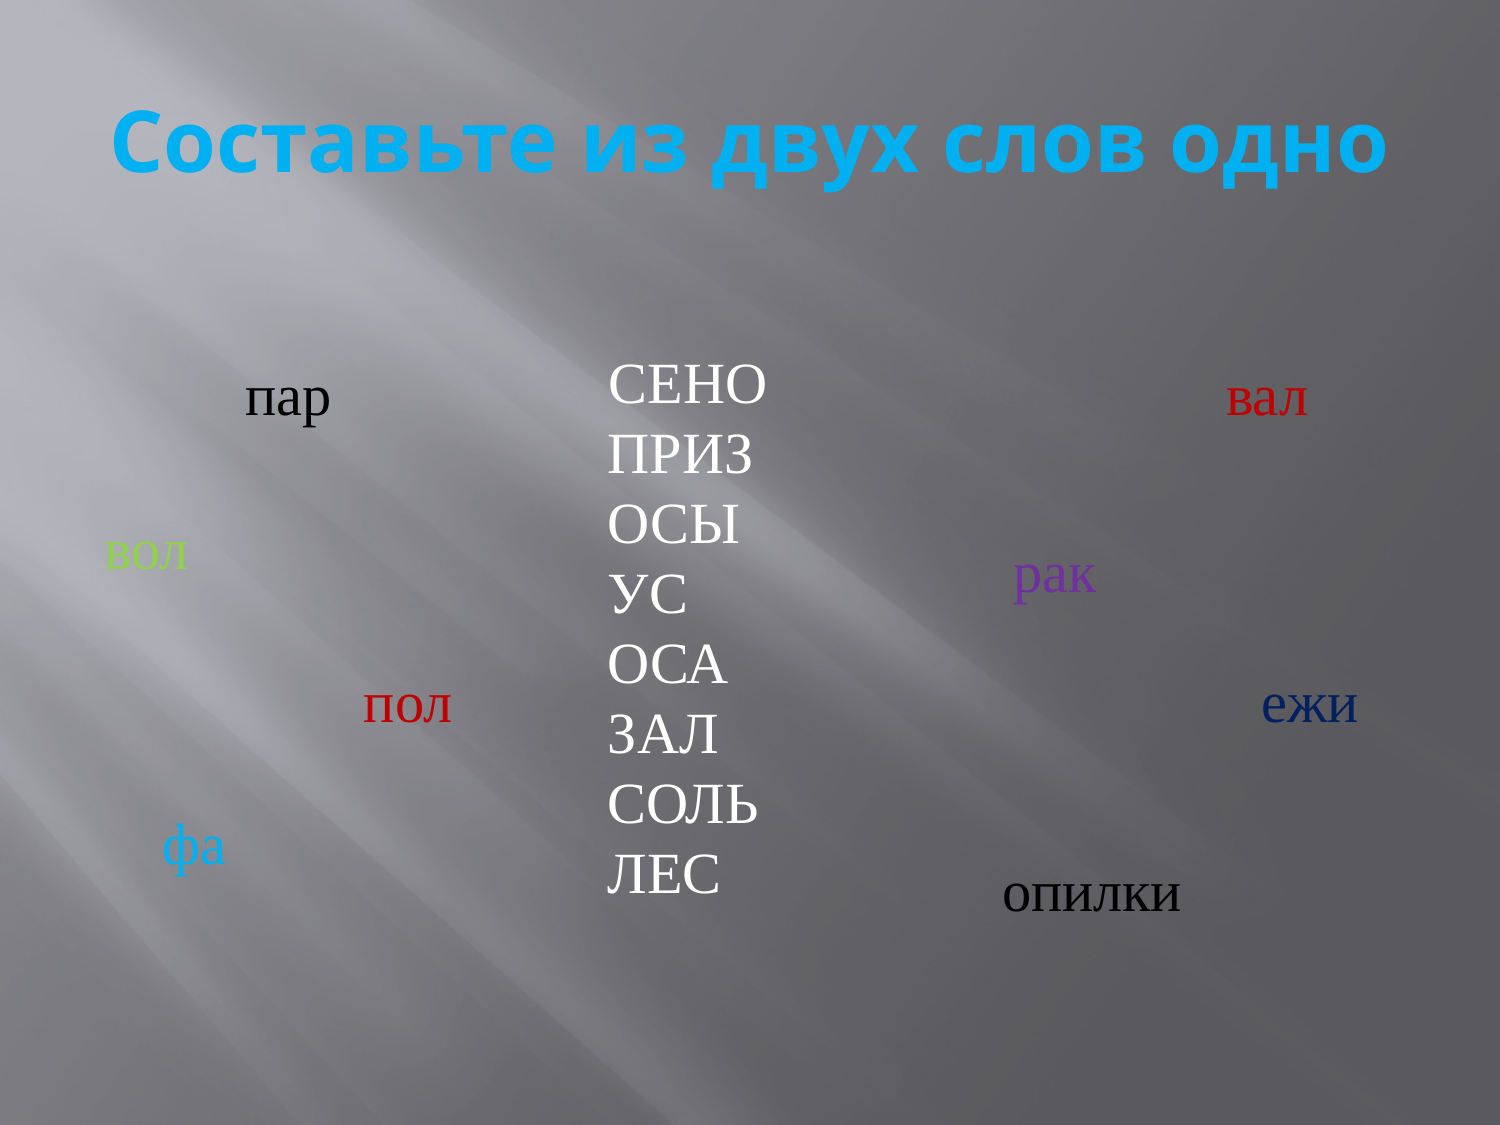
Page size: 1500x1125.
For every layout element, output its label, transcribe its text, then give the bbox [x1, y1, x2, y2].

text_box пол [349, 657, 468, 742]
text_box опилки [987, 846, 1198, 931]
text_box СЕНО ПРИЗ ОСЫ УС ОСА ЗАЛ СОЛЬ ЛЕС [100, 337, 851, 913]
title Составьте из двух слов одно [75, 45, 1425, 233]
text_box рак [998, 527, 1112, 612]
text_box вол [89, 503, 204, 589]
text_box ежи [1246, 657, 1374, 742]
text_box вал [1211, 350, 1324, 435]
text_box фа [148, 798, 242, 884]
text_box пар [230, 350, 347, 435]
